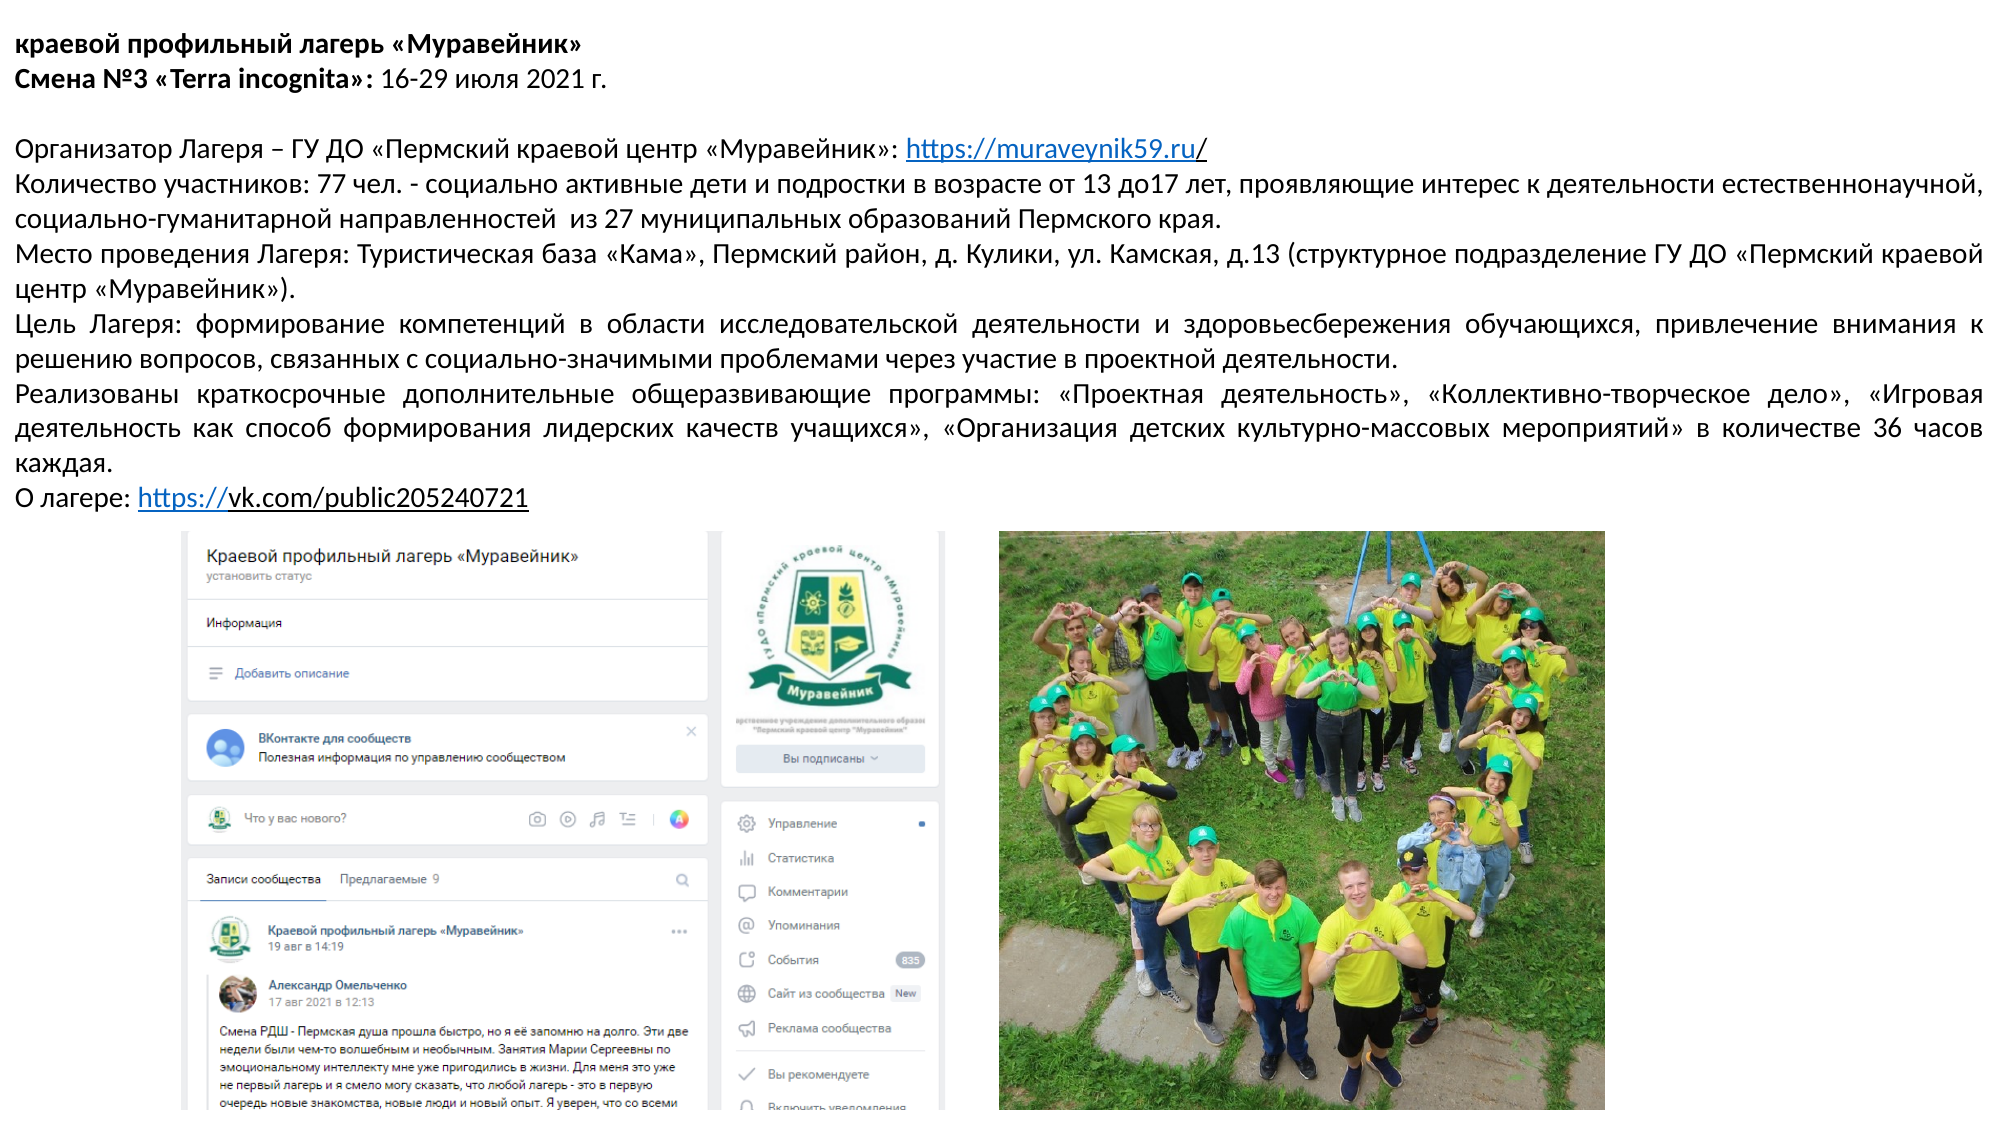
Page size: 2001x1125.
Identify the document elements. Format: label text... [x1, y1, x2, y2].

text_box краевой профильный лагерь «Муравейник» Смена №3 «Terra incognita»: 16-29 июля 2021 г. Организатор Лагеря – ГУ ДО «Пермский краевой центр «Муравейник»: https://muraveynik59.ru/ Количество участников: 77 чел. - социально активные дети и подростки в возрасте от 13 до17 лет, проявляющие интерес к деятельности естественнонаучной, социально-гуманитарной направленностей из 27 муниципальных образований Пермского края. Место проведения Лагеря: Туристическая база «Кама», Пермский район, д. Кулики, ул. Камская, д.13 (структурное подразделение ГУ ДО «Пермский краевой центр «Муравейник»). Цель Лагеря: формирование компетенций в области исследовательской деятельности и здоровьесбережения обучающихся, привлечение внимания к решению вопросов, связанных с социально-значимыми проблемами через участие в проектной деятельности. Реализованы краткосрочные дополнительные общеразвивающие программы: «Проектная деятельность», «Коллективно-творческое дело», «Игровая деятельность как способ формирования лидерских качеств учащихся», «Организация детских культурно-массовых мероприятий» в количестве 36 часов каждая. О лагере: https://vk.com/public205240721 [0, 16, 2000, 557]
picture [181, 530, 946, 1110]
picture [999, 530, 1605, 1110]
